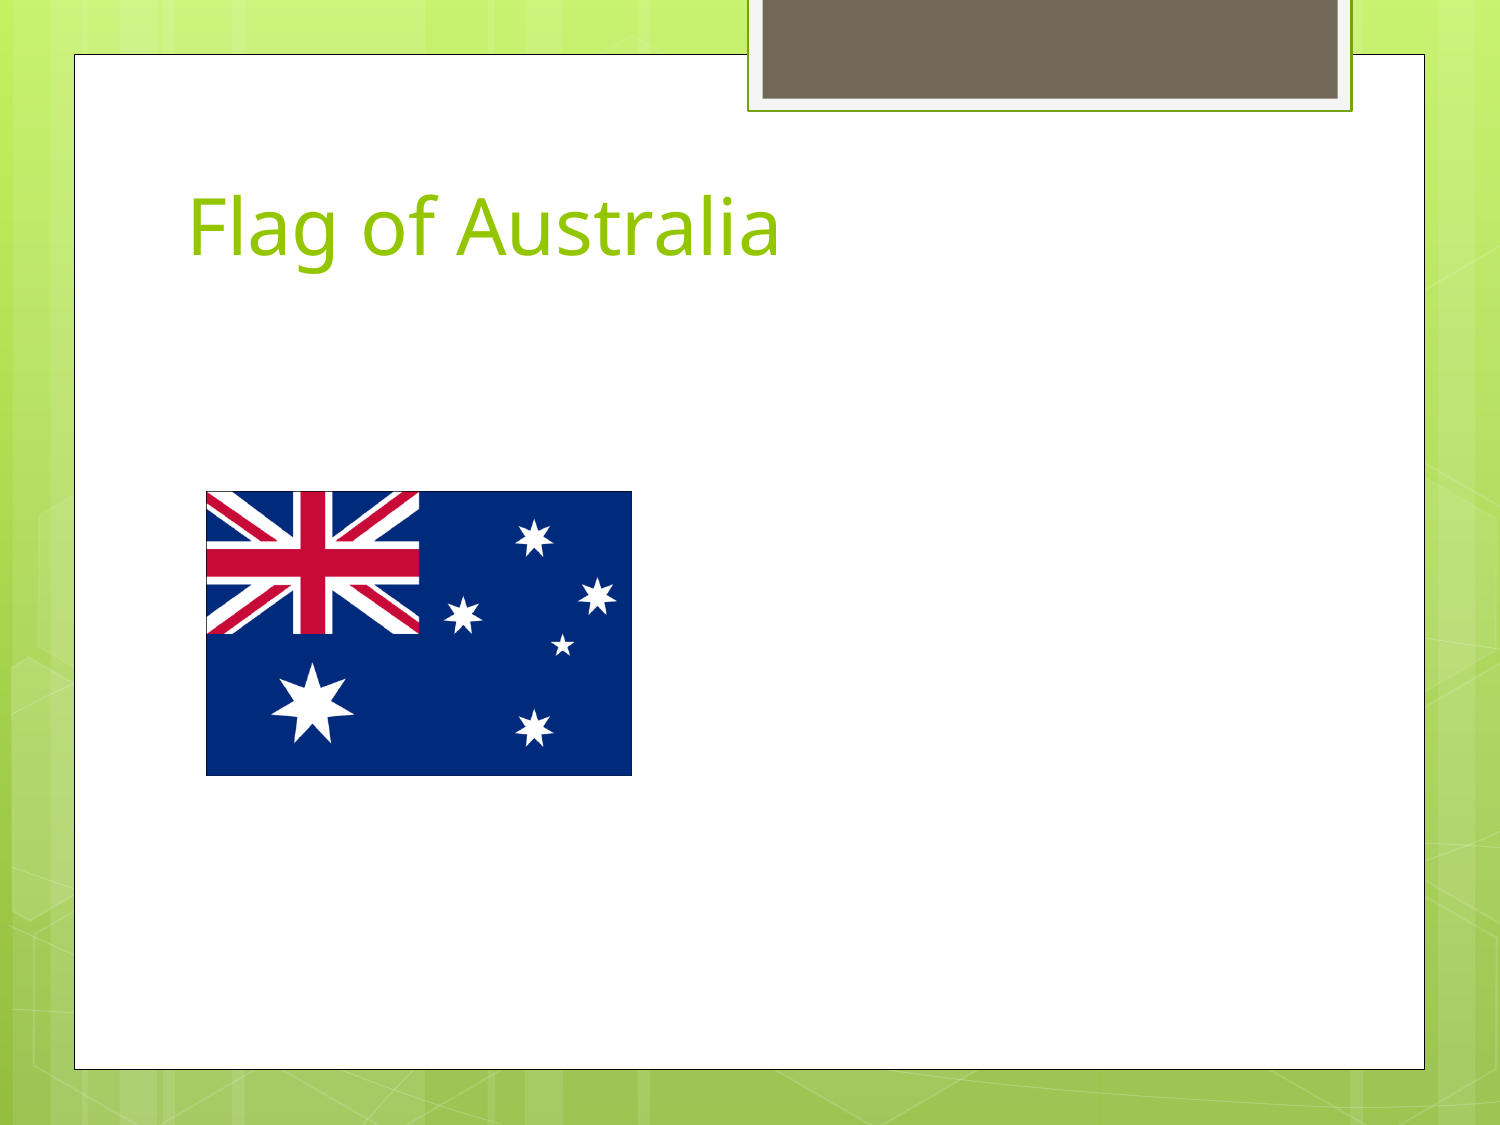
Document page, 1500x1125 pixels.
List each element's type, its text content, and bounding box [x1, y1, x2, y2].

picture [206, 491, 633, 776]
title Flag of Australia [171, 168, 1324, 279]
